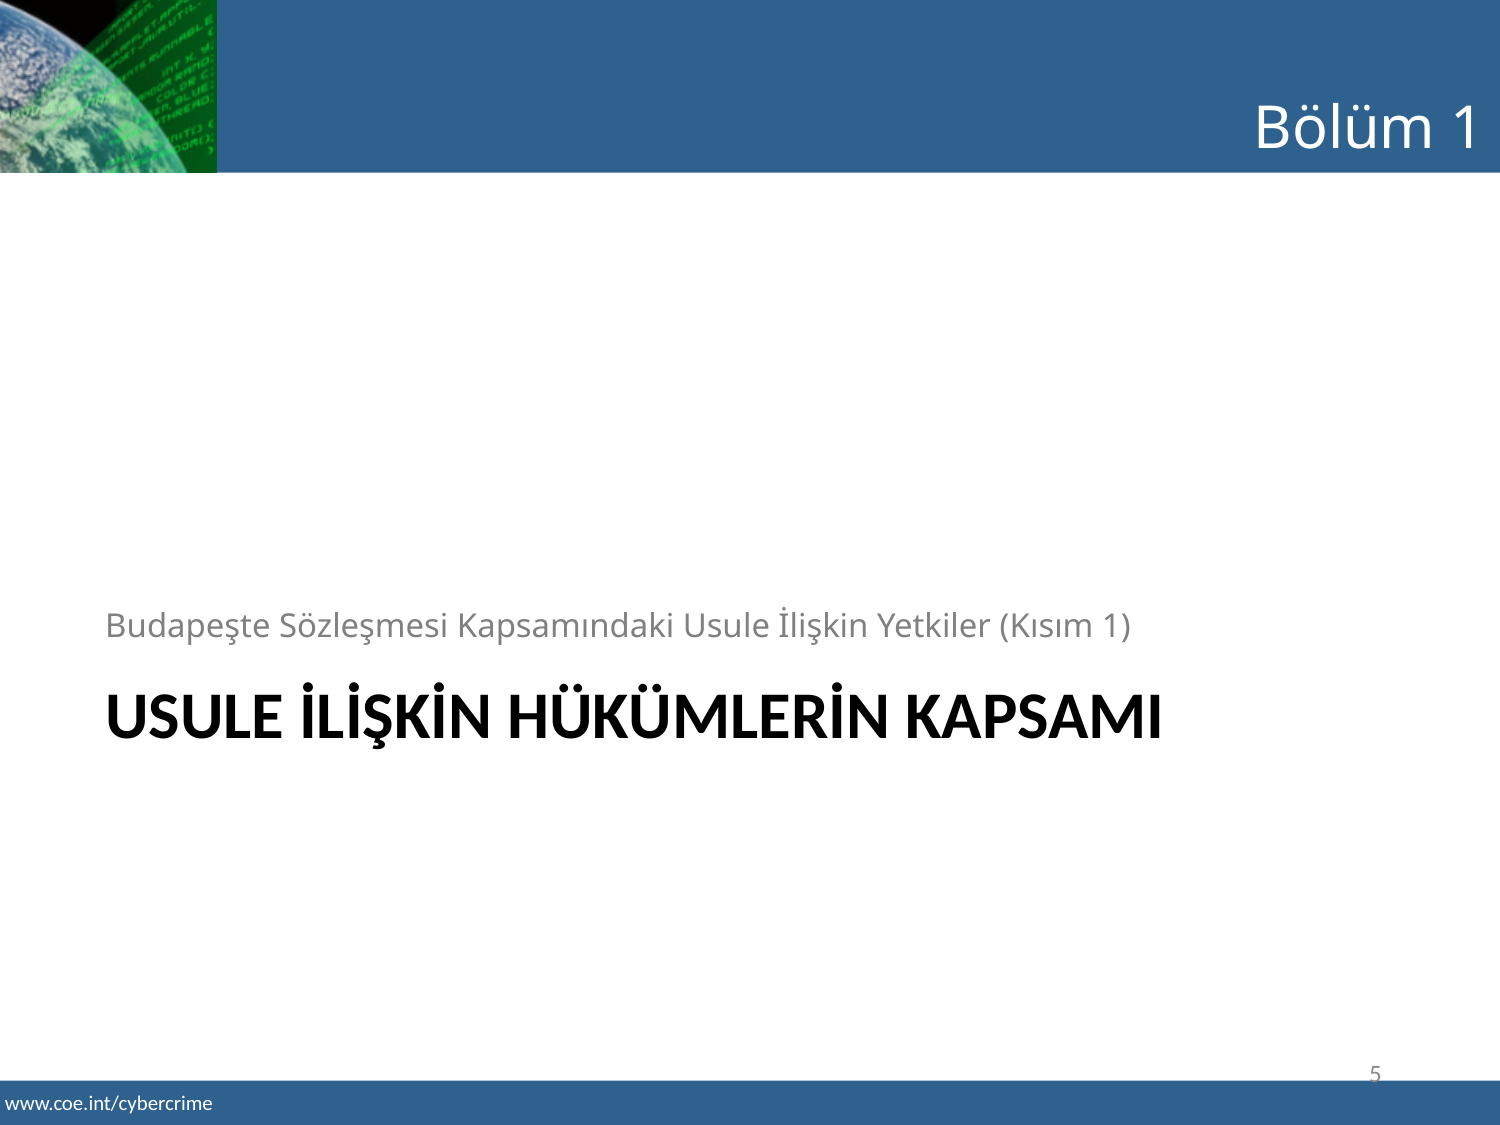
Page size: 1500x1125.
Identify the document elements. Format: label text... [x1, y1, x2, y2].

title Usule İlişkİn Hükümlerİn KApsamI [90, 674, 1385, 920]
picture [0, 0, 217, 173]
list Budapeşte Sözleşmesi Kapsamındaki Usule İlişkin Yetkiler (Kısım 1) [90, 601, 1385, 674]
slide_number 5 [1059, 1042, 1397, 1103]
list Bölüm 1 [461, 0, 1500, 170]
